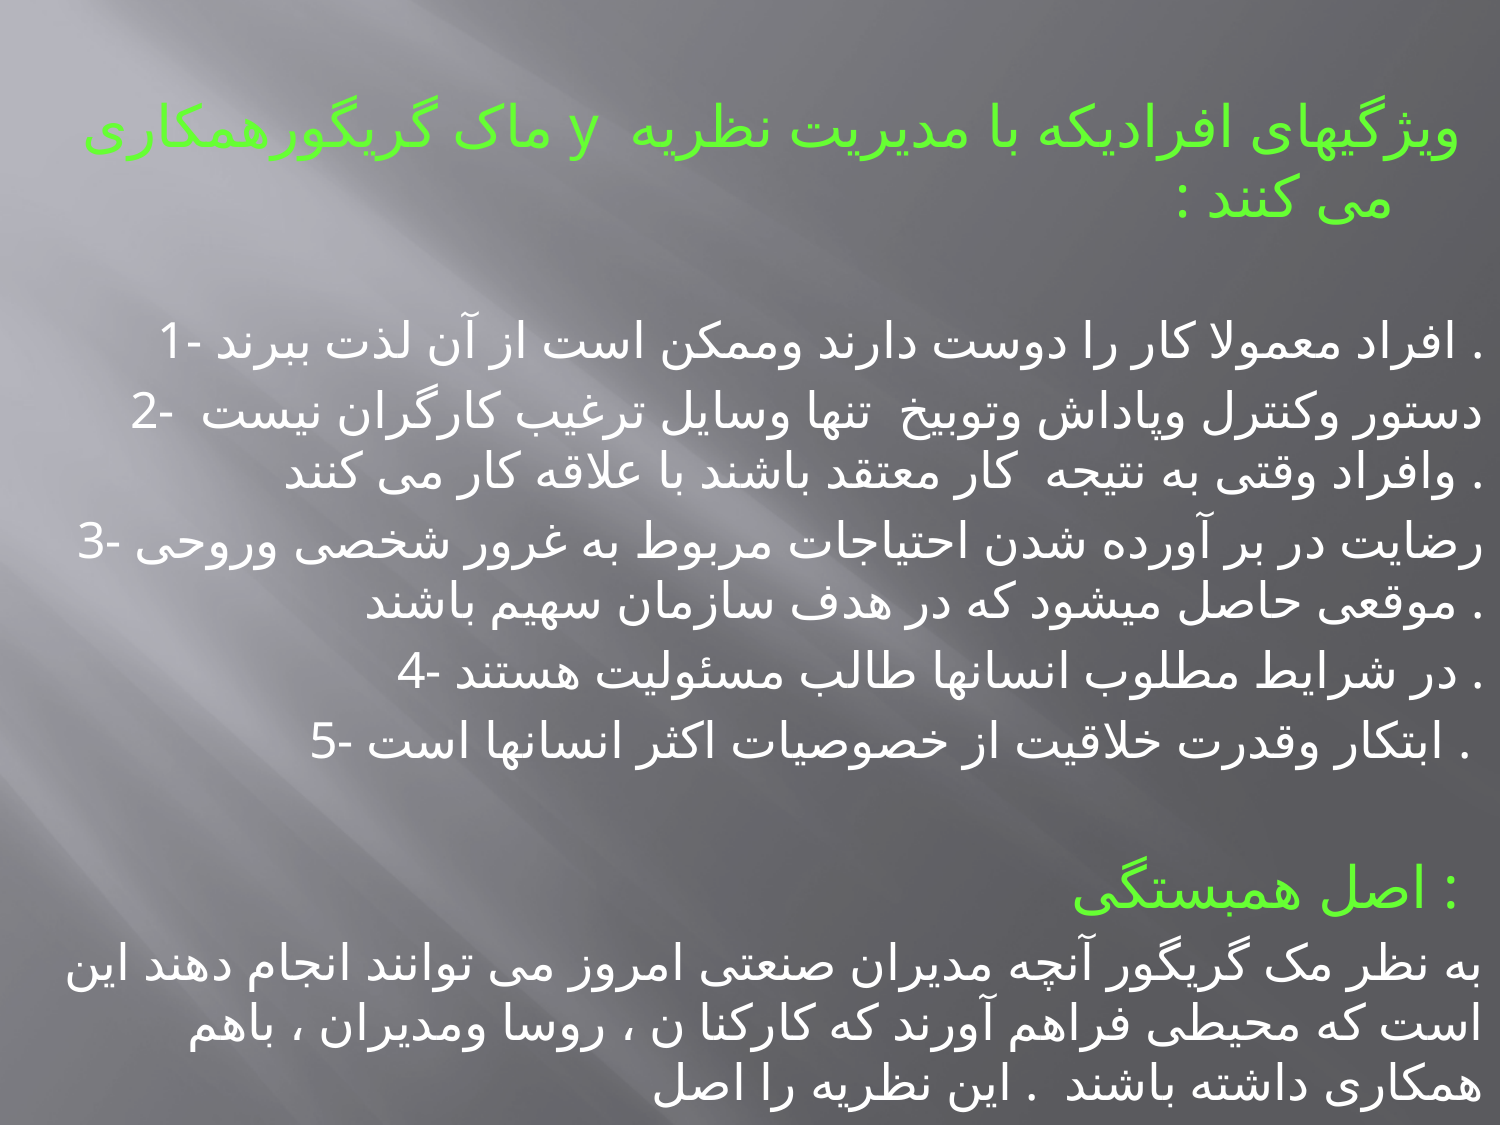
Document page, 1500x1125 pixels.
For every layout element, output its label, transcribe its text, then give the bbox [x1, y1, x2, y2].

footer [512, 1052, 988, 1113]
list ویژگیهای افرادیکه با مدیریت نظریه y ماک گریگورهمکاری می کنند : 1- افراد معمولا کار را دوست دارند وممکن است از آن لذت ببرند . 2- دستور وکنترل وپاداش وتوبیخ تنها وسایل ترغیب کارگران نیست وافراد وقتی به نتیجه کار معتقد باشند با علاقه کار می کنند . 3- رضایت در بر آورده شدن احتیاجات مربوط به غرور شخصی وروحی موقعی حاصل میشود که در هدف سازمان سهیم باشند . 4- در شرایط مطلوب انسانها طالب مسئولیت هستند . 5- ابتکار وقدرت خلاقیت از خصوصیات اکثر انسانها است . اصل همبستگی : به نظر مک گریگور آنچه مدیران صنعتی امروز می توانند انجام دهند این است که محیطی فراهم آورند که کارکنا ن ، روسا ومدیران ، باهم همکاری داشته باشند . این نظریه را اصل [0, 0, 1500, 1125]
